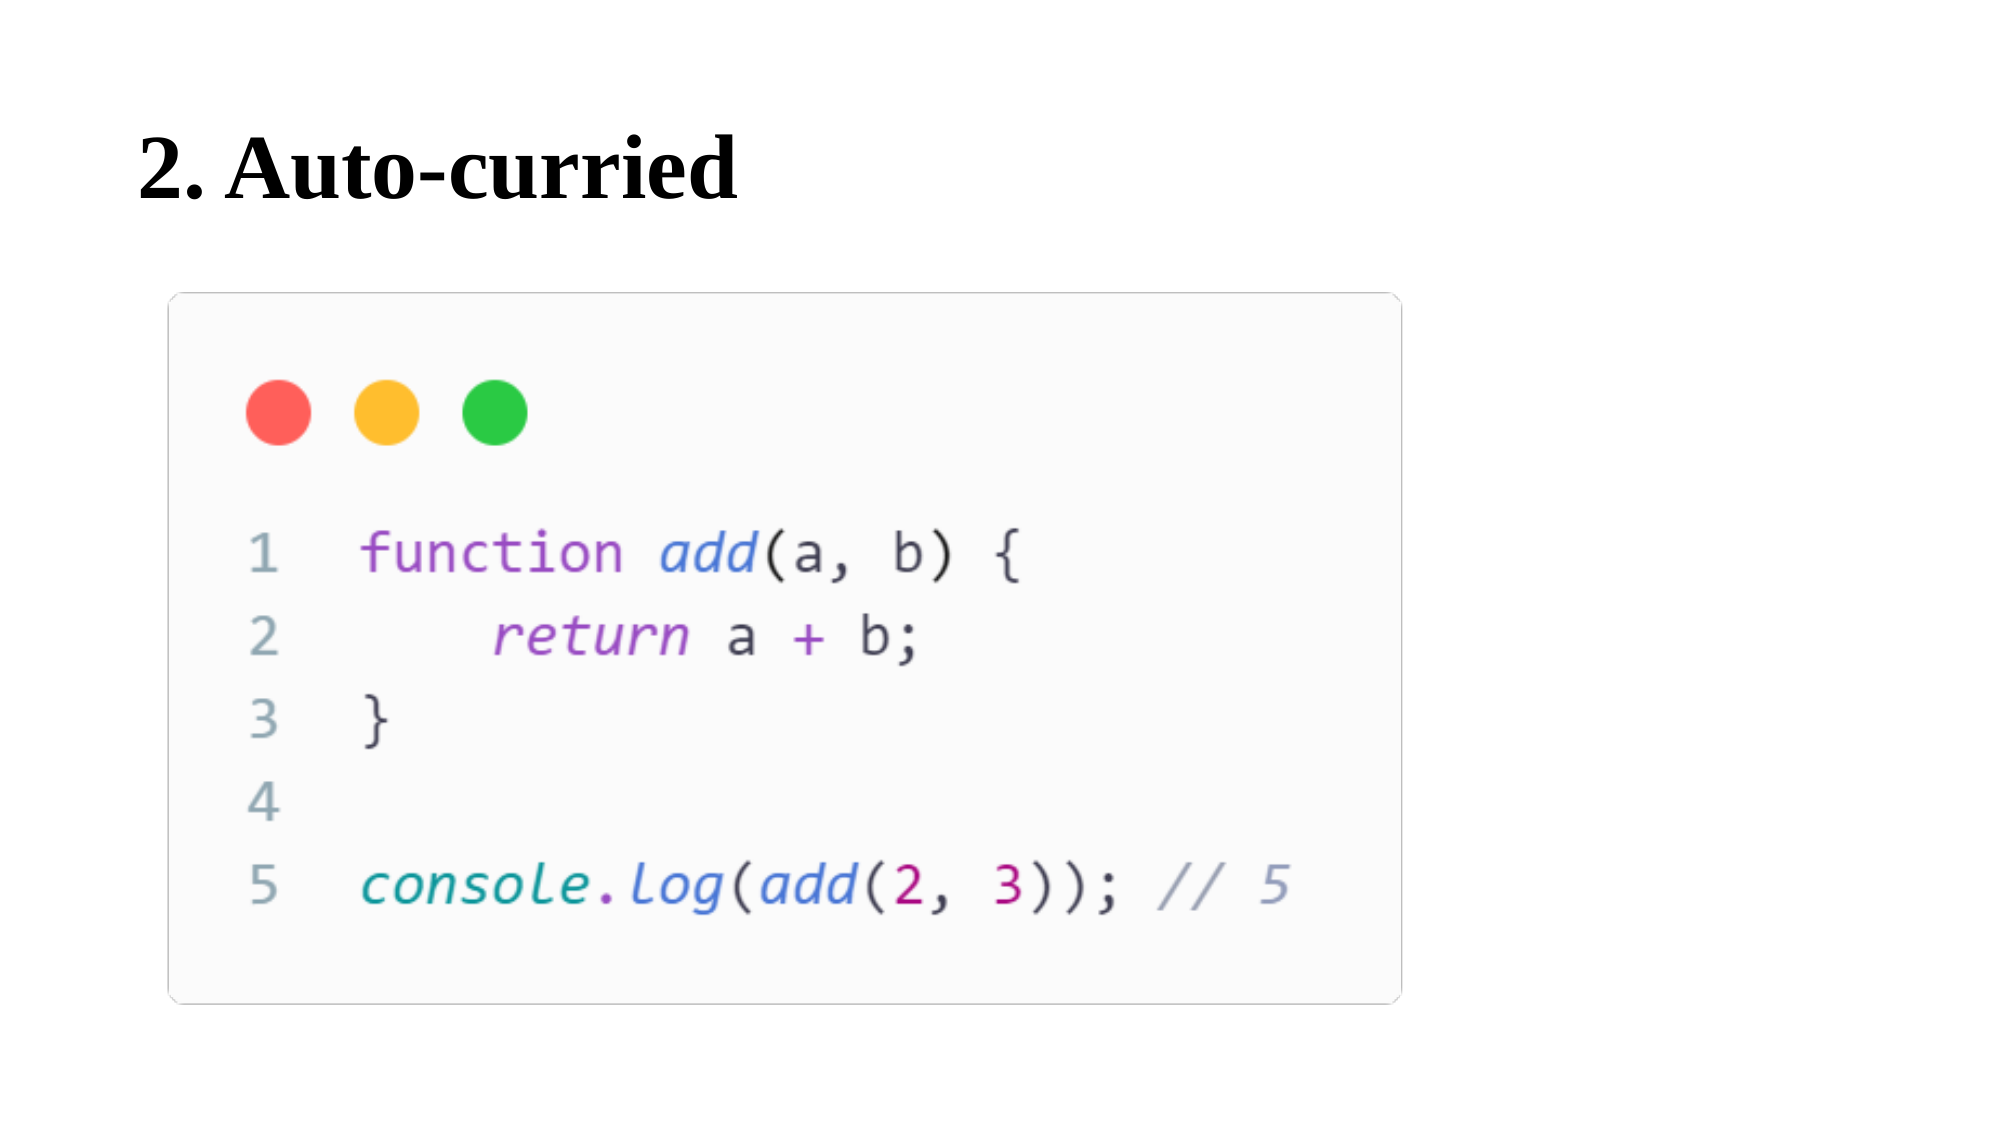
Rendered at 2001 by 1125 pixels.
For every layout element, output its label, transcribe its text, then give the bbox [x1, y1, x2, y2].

picture [0, 123, 1571, 1125]
title 2. Auto-curried [137, 59, 1863, 278]
